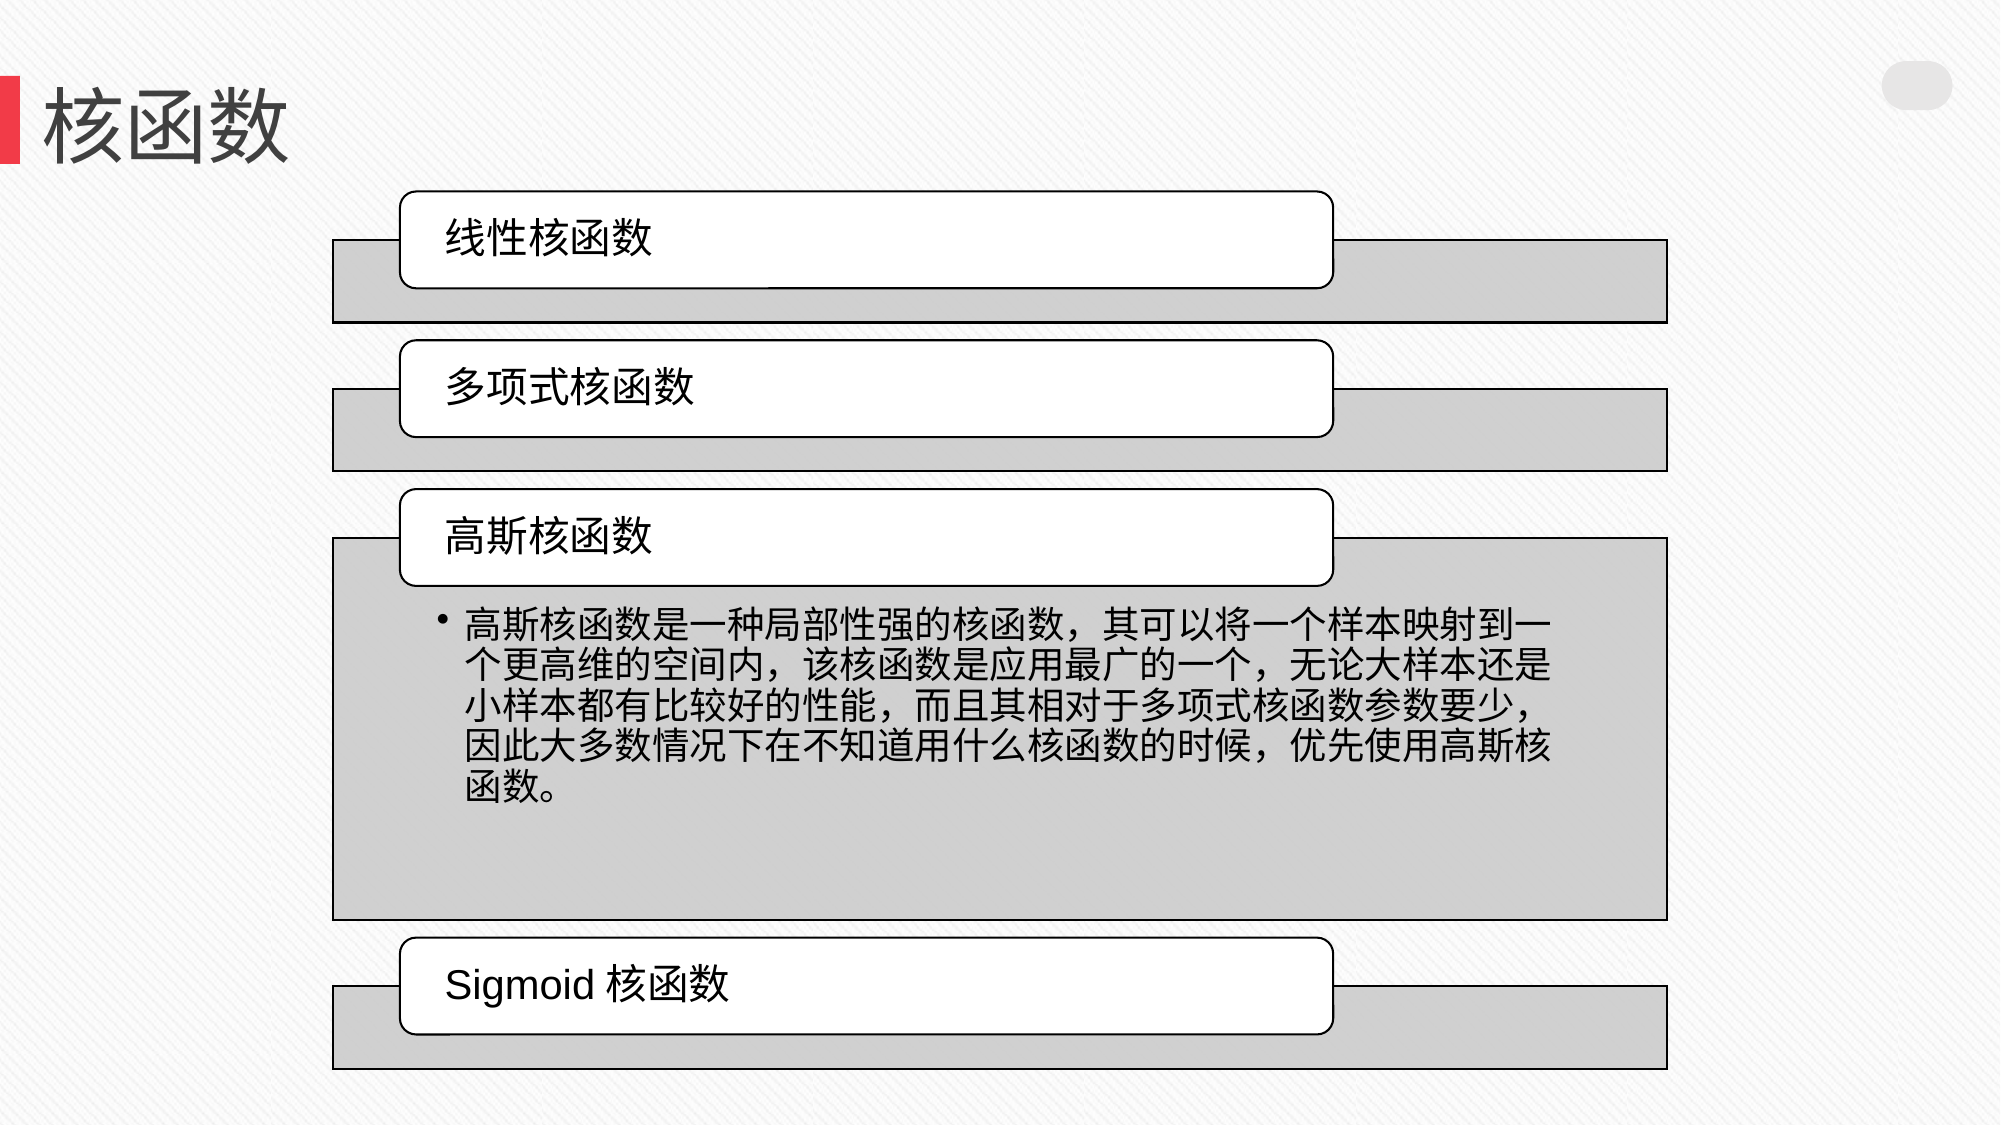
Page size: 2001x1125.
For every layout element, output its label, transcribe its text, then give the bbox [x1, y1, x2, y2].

picture [0, 0, 2001, 1125]
list 核函数 [41, 75, 1836, 186]
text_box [333, 185, 1667, 1075]
